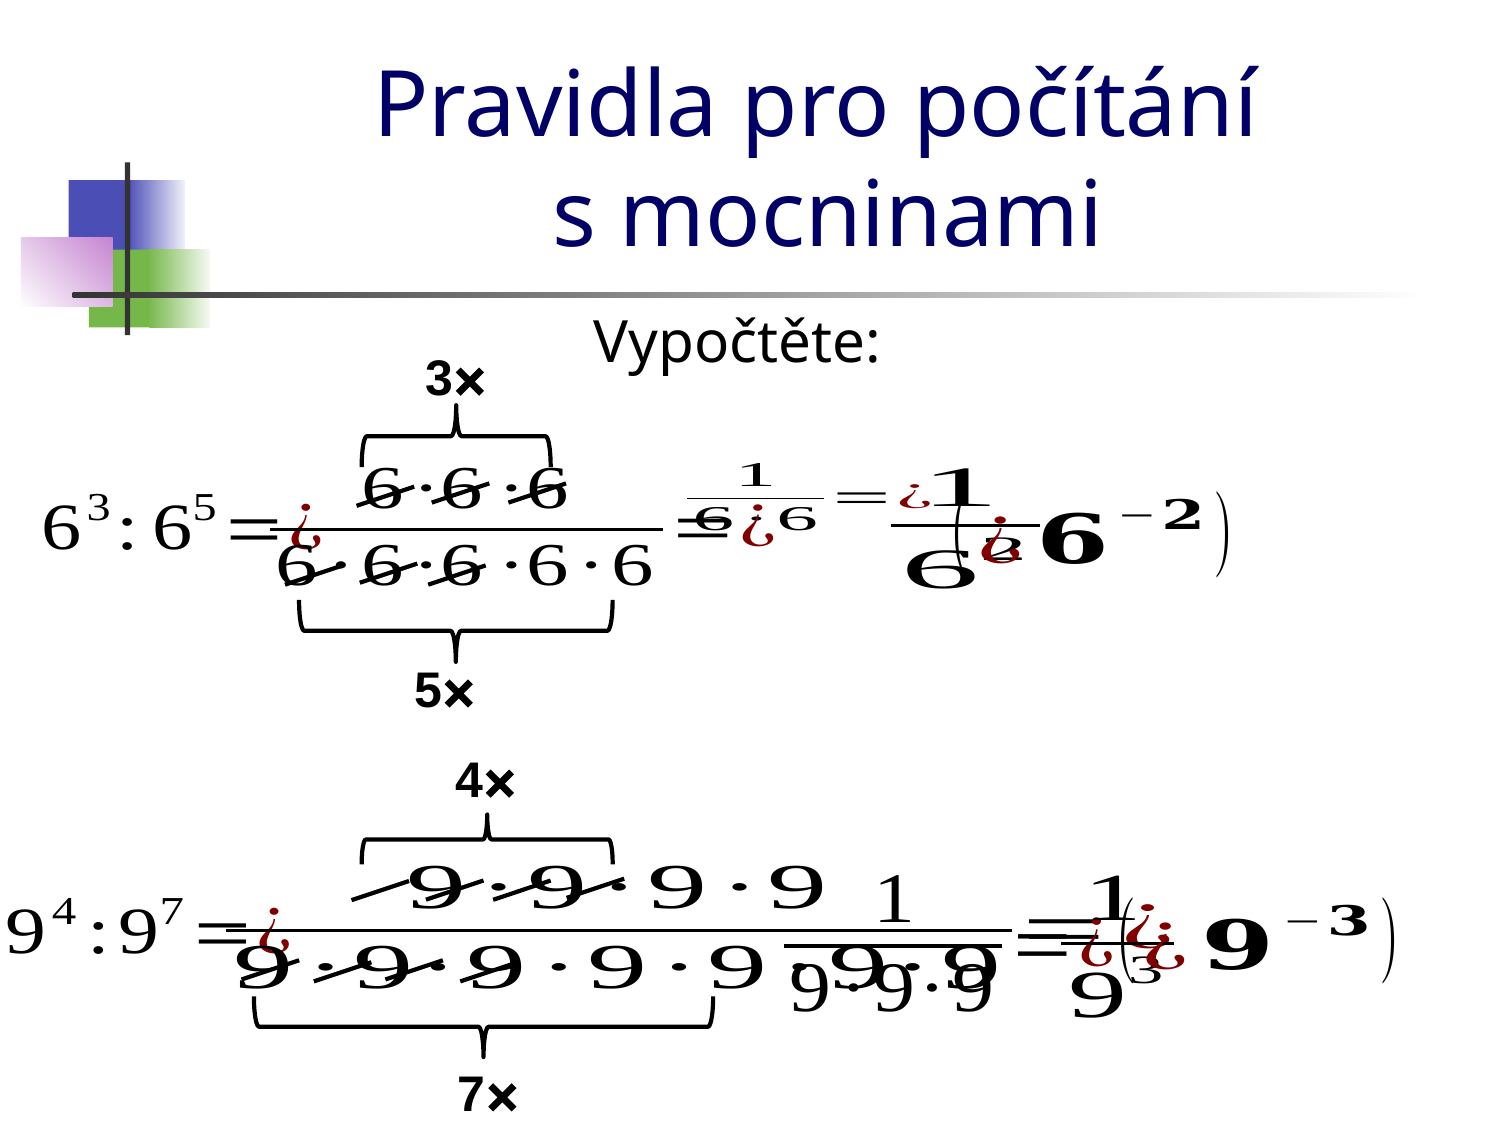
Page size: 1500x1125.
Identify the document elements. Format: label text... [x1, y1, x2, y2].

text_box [284, 565, 343, 585]
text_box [427, 565, 486, 585]
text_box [431, 483, 490, 503]
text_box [241, 960, 300, 980]
title Pravidla pro počítání s mocninami [188, 34, 1468, 276]
text_box [299, 599, 613, 649]
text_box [425, 880, 484, 900]
text_box 3⨯ [410, 338, 526, 413]
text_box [508, 483, 567, 503]
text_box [566, 878, 625, 899]
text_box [313, 961, 372, 982]
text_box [359, 563, 418, 584]
text_box [253, 996, 714, 1058]
text_box 4⨯ [440, 739, 547, 815]
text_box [356, 486, 415, 507]
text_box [492, 880, 551, 901]
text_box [460, 961, 519, 982]
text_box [385, 960, 444, 980]
text_box 5⨯ [399, 649, 515, 725]
list Vypočtěte: [563, 296, 955, 380]
text_box [361, 815, 613, 865]
text_box 7⨯ [442, 1053, 559, 1125]
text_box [351, 880, 410, 901]
text_box [361, 413, 551, 468]
